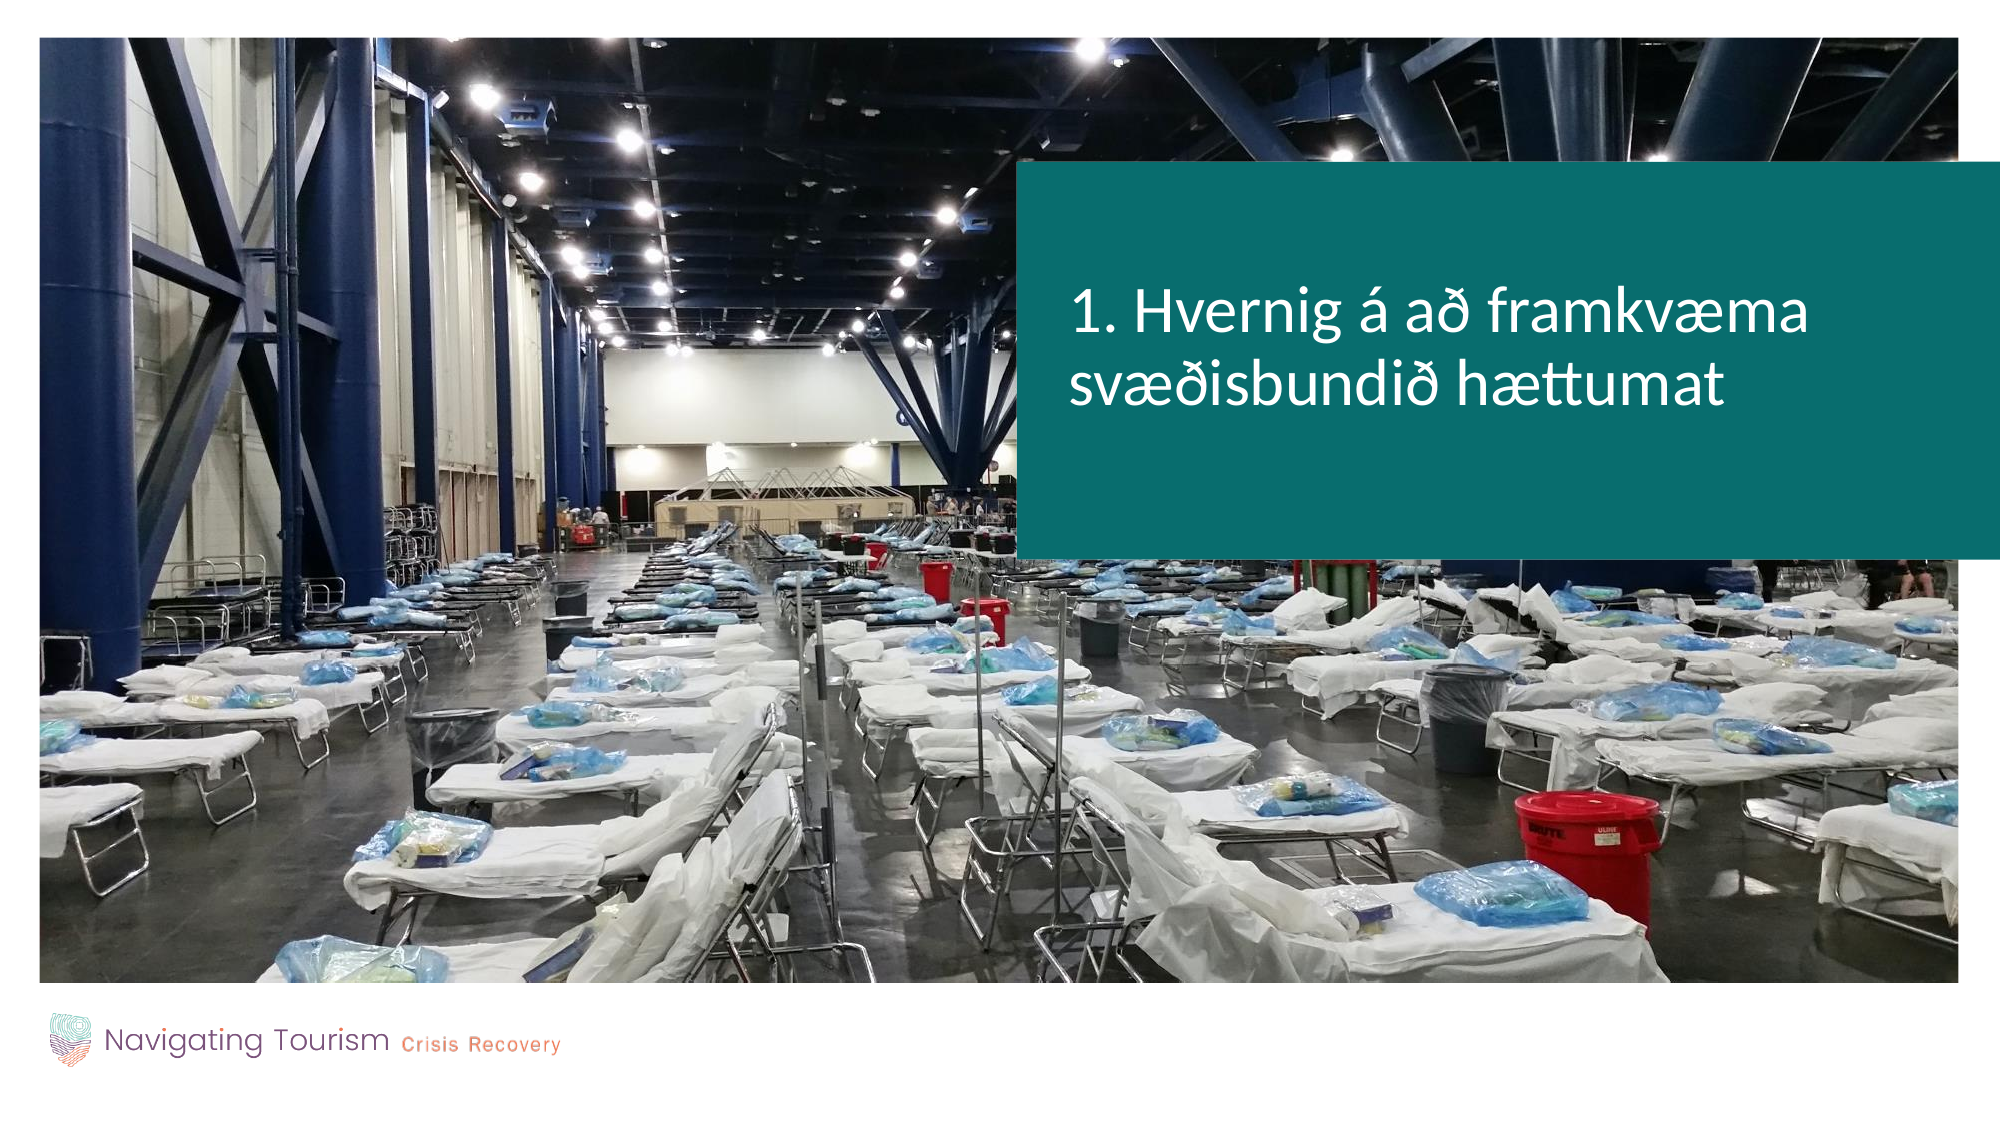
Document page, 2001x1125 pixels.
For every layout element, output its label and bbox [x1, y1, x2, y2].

picture [39, 37, 1959, 984]
picture [50, 1009, 97, 1071]
picture [98, 1015, 562, 1065]
